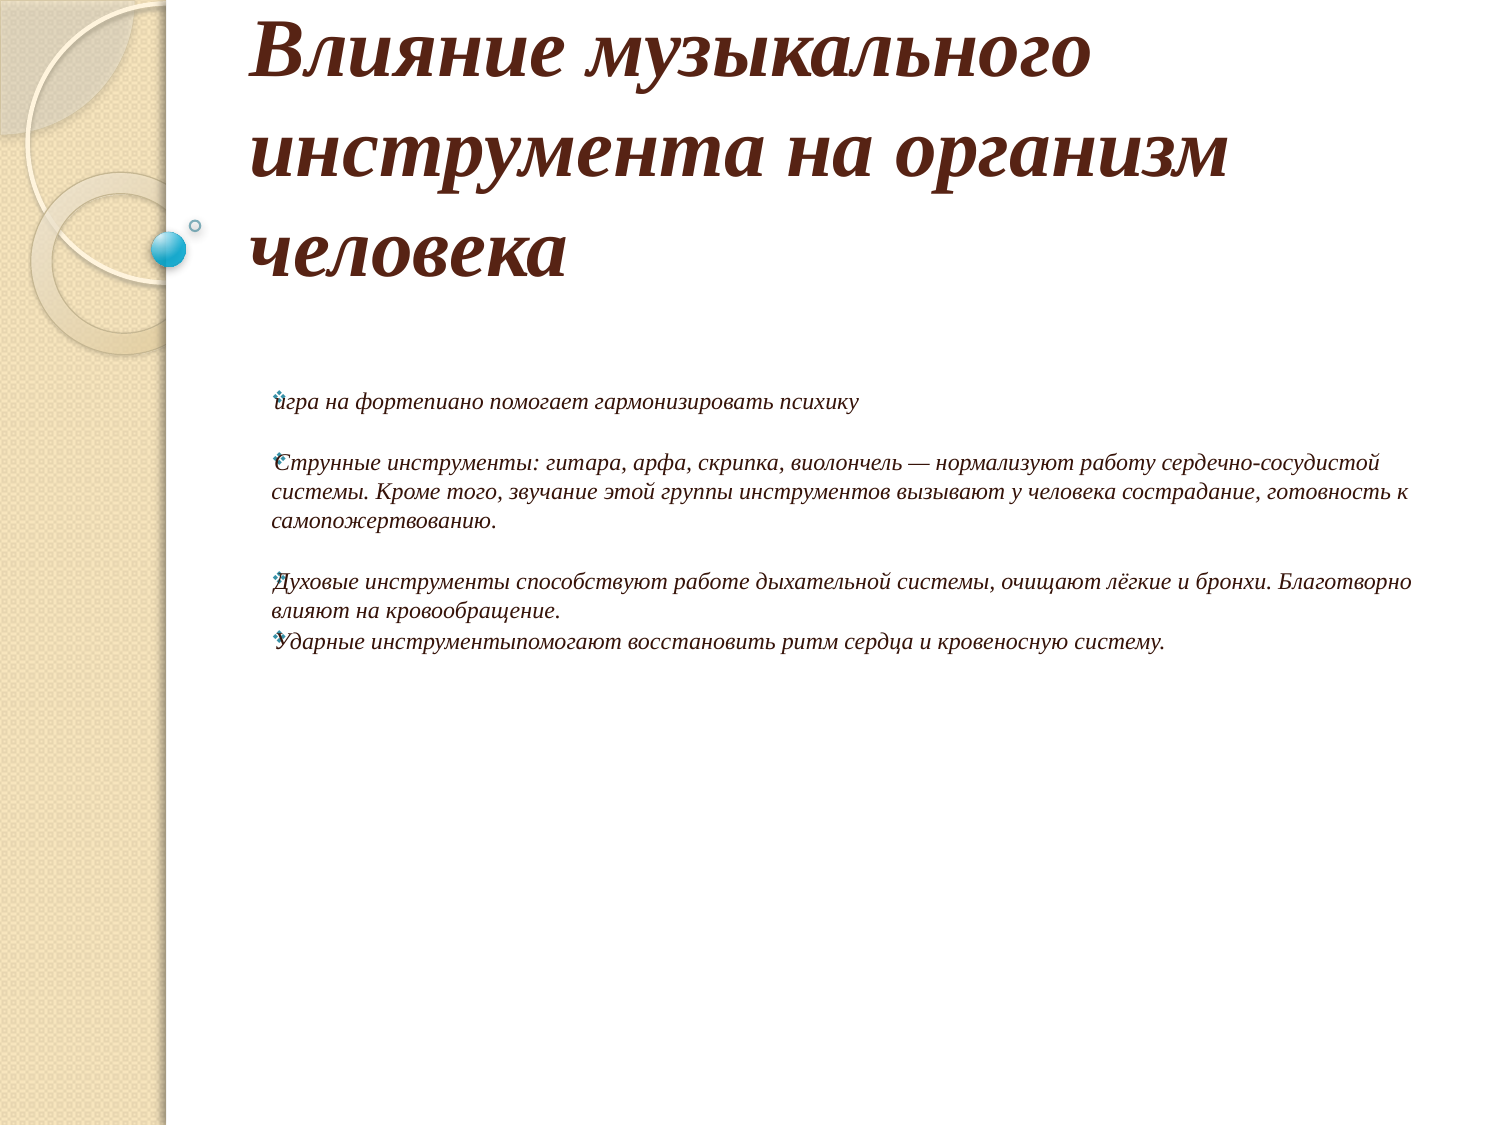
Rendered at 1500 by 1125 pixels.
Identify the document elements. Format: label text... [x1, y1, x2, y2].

title Влияние музыкального инструмента на организм человека [234, 59, 1450, 301]
subtitle игра на фортепиано помогает гармонизировать психику Струнные инструменты: гитара, арфа, скрипка, виолончель — нормализуют работу сердечно-сосудистой системы. Кроме того, звучание этой группы инструментов вызывают у человека сострадание, готовность к самопожертвованию. Духовые инструменты способствуют работе дыхательной системы, очищают лёгкие и бронхи. Благотворно влияют на кровообращение. Ударные инструментыпомогают восстановить ритм сердца и кровеносную систему. [253, 385, 1469, 673]
